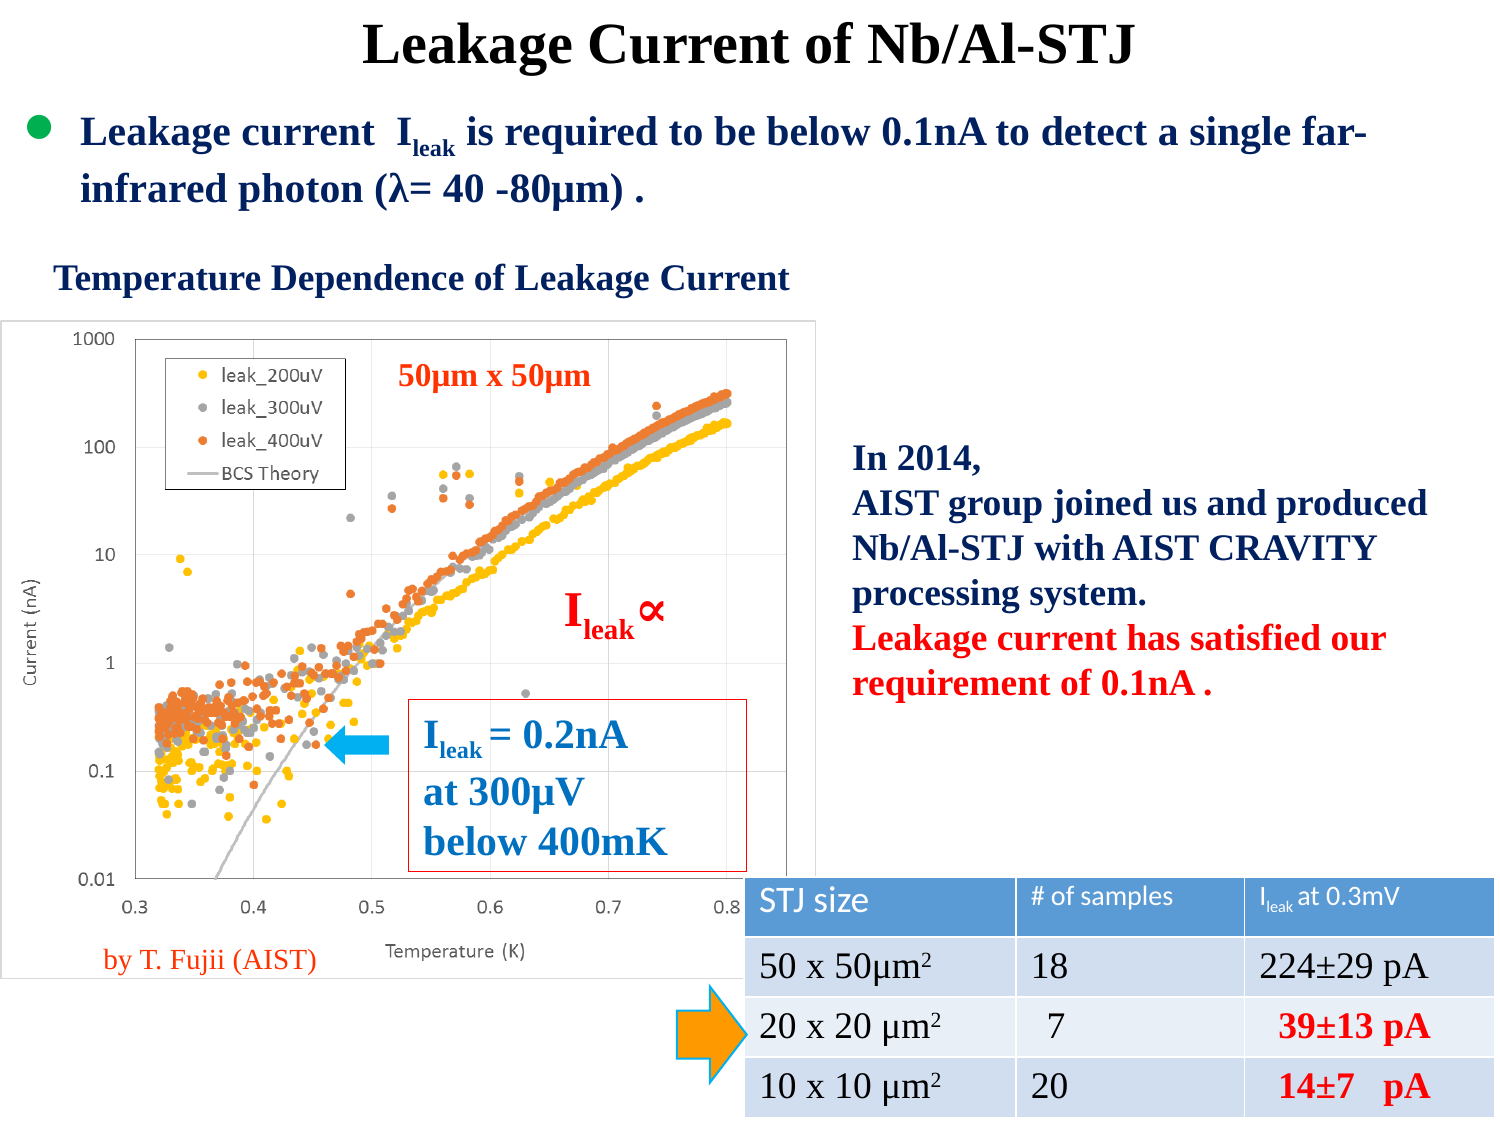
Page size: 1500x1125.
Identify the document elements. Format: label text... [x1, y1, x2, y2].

text_box [675, 983, 748, 1086]
table_cell 50 x 50μm2 [745, 938, 1015, 996]
text_box In 2014, AIST group joined us and produced Nb/Al-STJ with AIST CRAVITY processing system. Leakage current has satisfied our requirement of 0.1nA . [816, 425, 1500, 711]
table_cell 20 [1017, 1058, 1244, 1117]
table_cell 10 x 10 μm2 [745, 1058, 1015, 1117]
slide_number 8 [1162, 1071, 1500, 1125]
table_header STJ size [816, 878, 1015, 936]
picture [0, 320, 816, 979]
title Leakage Current of Nb/Al-STJ [0, 0, 1500, 89]
table_header # of samples [1017, 878, 1244, 936]
table_cell 18 [1017, 938, 1244, 996]
text_box Leakage current Ileak is required to be below 0.1nA to detect a single far-infrared photon (λ= 40 -80μm) . [0, 96, 1478, 219]
table_cell 14±7 pA [1245, 1058, 1494, 1117]
table_cell 224±29 pA [1245, 938, 1494, 996]
table_cell 7 [1017, 998, 1244, 1056]
table_cell 20 x 20 μm2 [745, 998, 1015, 1056]
text_box by T. Fujii (AIST) [88, 979, 340, 983]
text_box Temperature Dependence of Leakage Current [27, 245, 816, 306]
table_header Ileak at 0.3mV [1245, 878, 1494, 936]
table_cell 39±13 pA [1245, 998, 1494, 1056]
